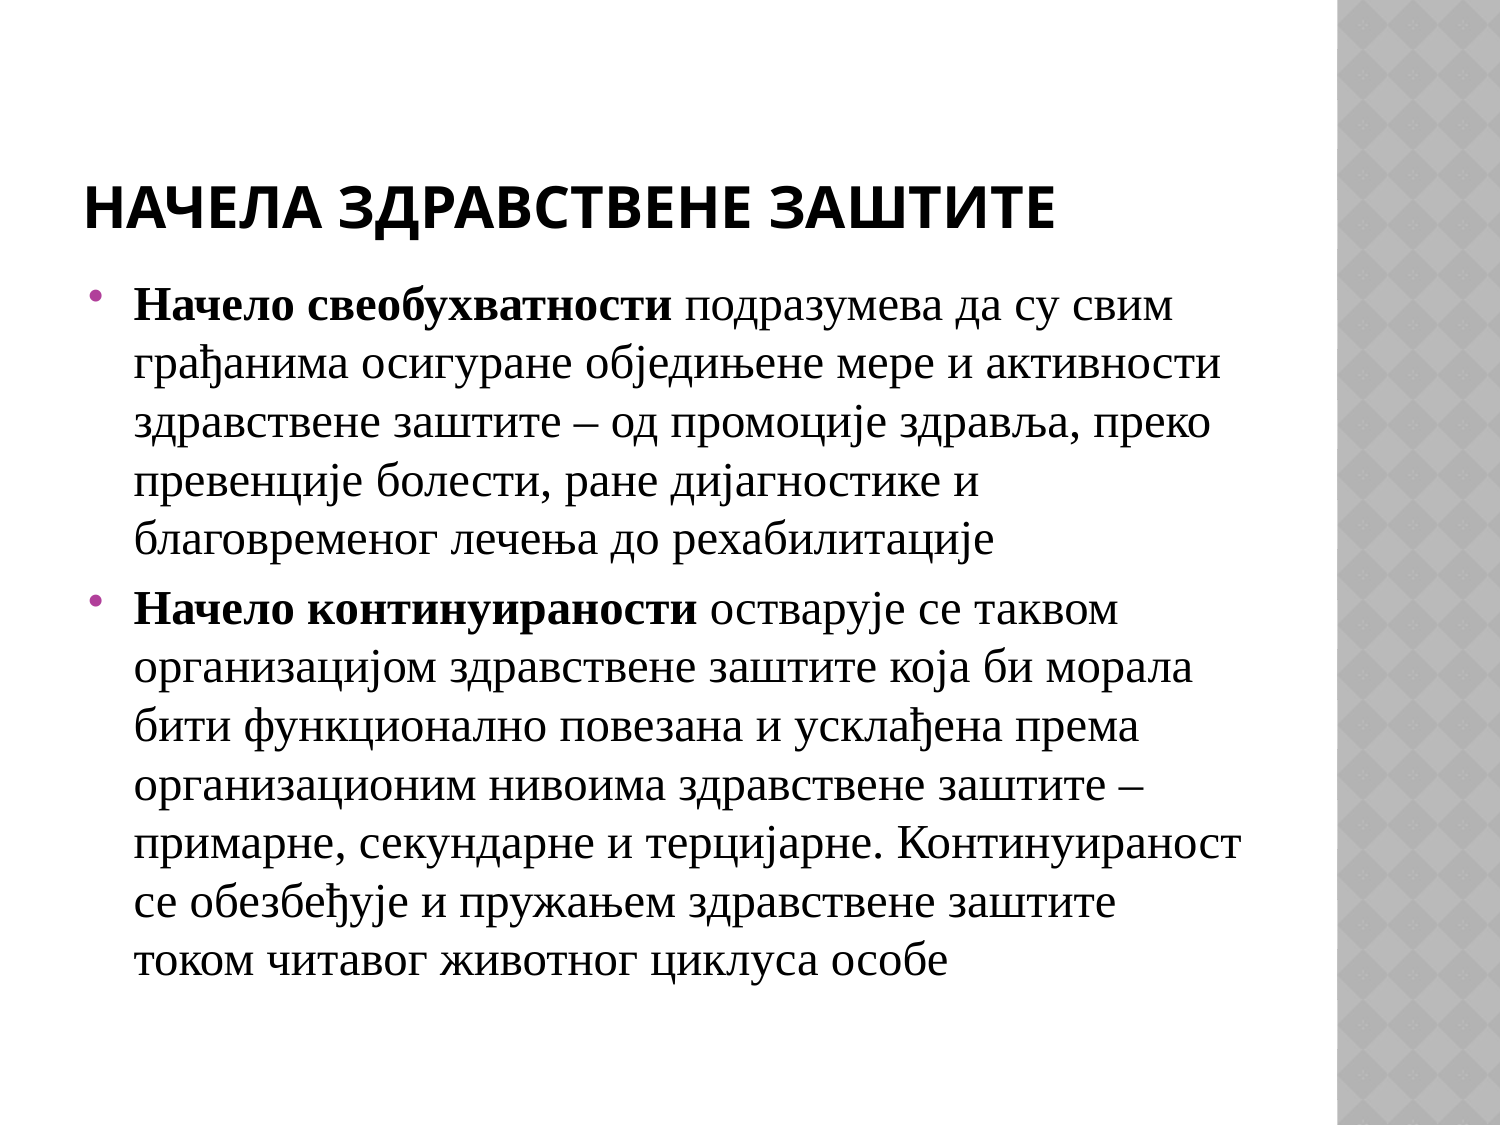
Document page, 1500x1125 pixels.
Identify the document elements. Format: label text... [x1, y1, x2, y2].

list Начело свеобухватности подразумева да су свим грађанима осигуране обједињене мере и активности здравствене заштите – од промоције здравља, преко превенције болести, ране дијагностике и благовременог лечења до рехабилитације Начело континуираности остварује се таквом организацијом здравствене заштите која би морала бити функционално повезана и усклађена према организационим нивоима здравствене заштите – примарне, секундарне и терцијарне. Континуираност се обезбеђује и пружањем здравствене заштите током читавог животног циклуса особе [75, 264, 1263, 1059]
title НАЧЕЛА ЗДРАВСТВЕНЕ ЗАШТИТЕ [75, 52, 1263, 240]
